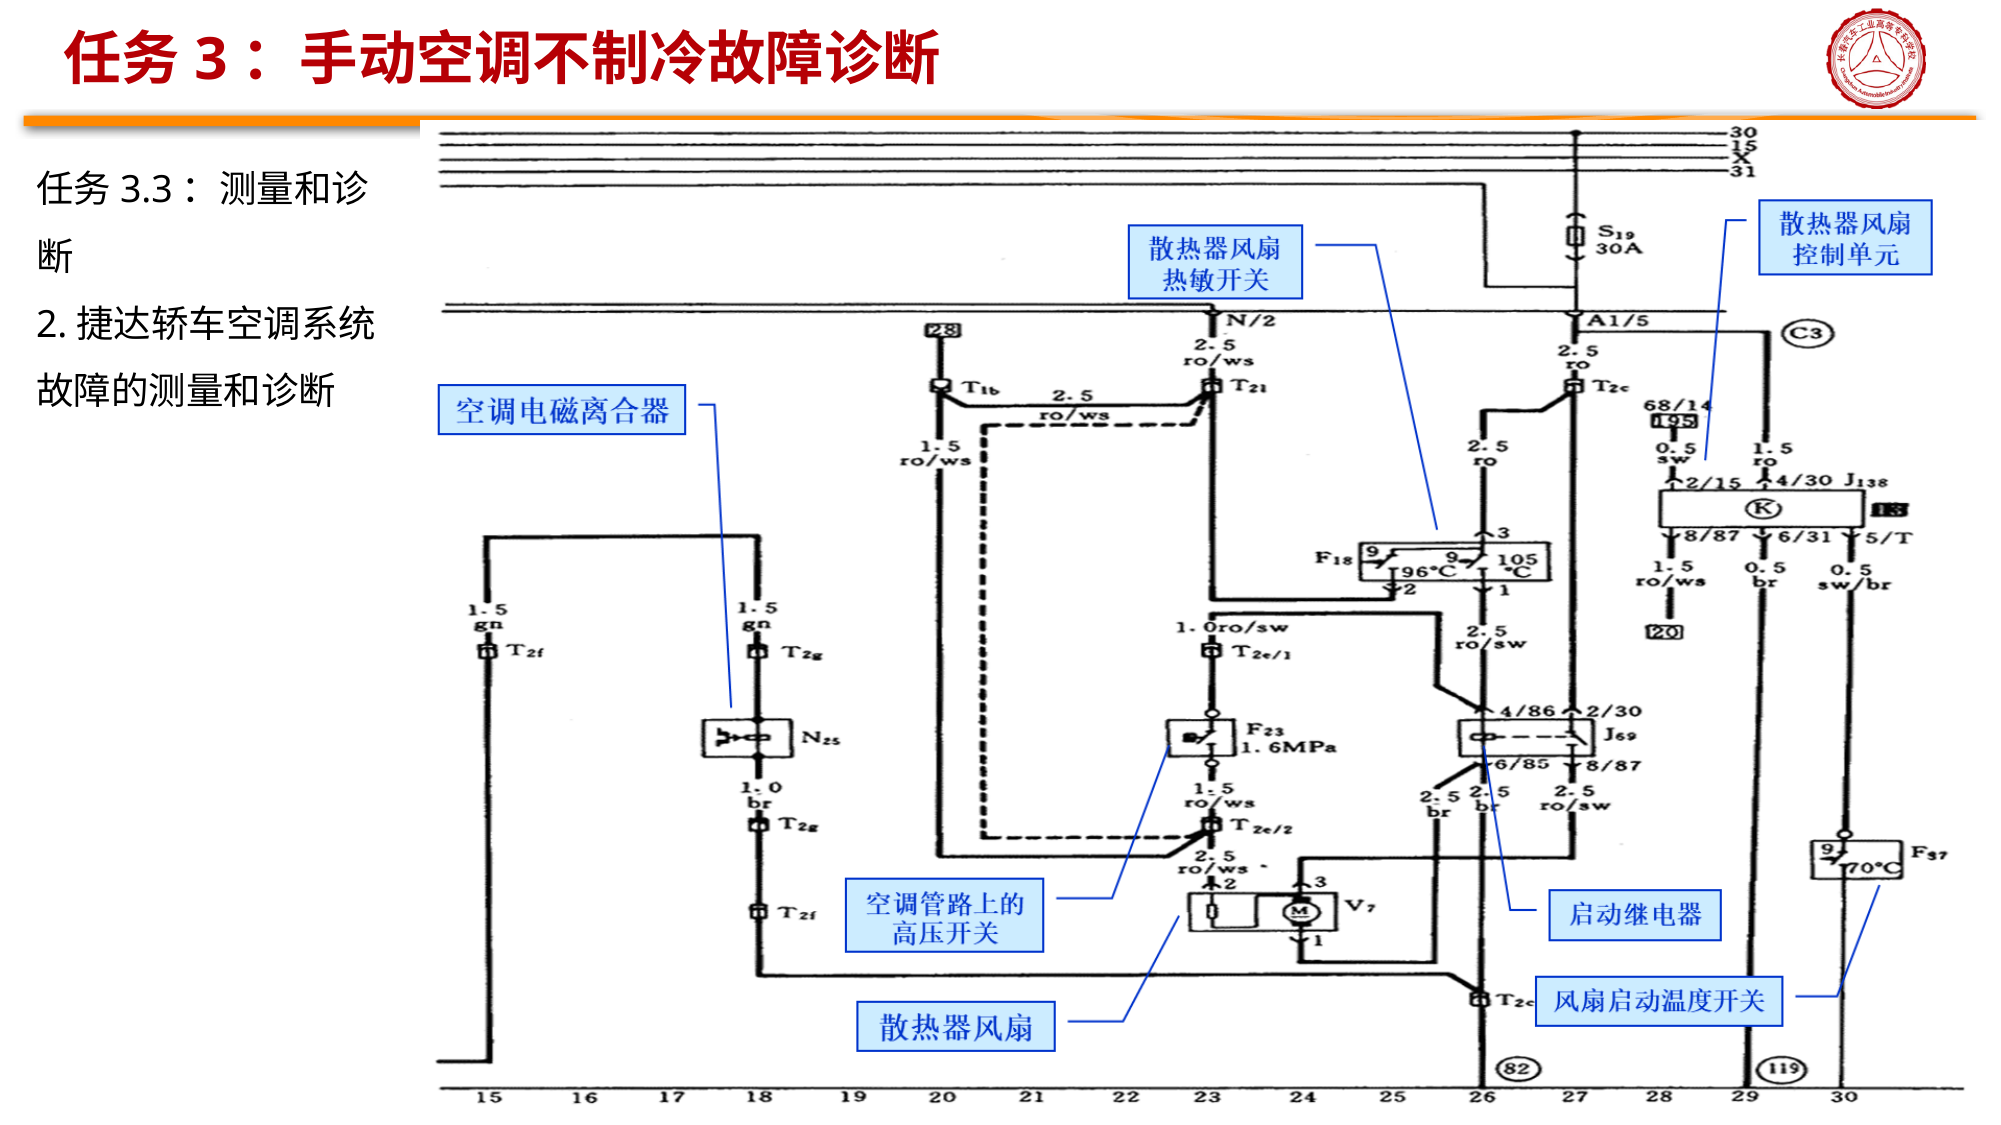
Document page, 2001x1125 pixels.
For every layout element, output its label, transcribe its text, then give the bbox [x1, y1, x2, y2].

title 任务3：手动空调不制冷故障诊断 [49, 21, 1557, 121]
text_box 任务3.3：测量和诊断 2.捷达轿车空调系统故障的测量和诊断 [21, 135, 420, 420]
picture [420, 120, 1986, 1125]
picture [1826, 8, 1926, 109]
